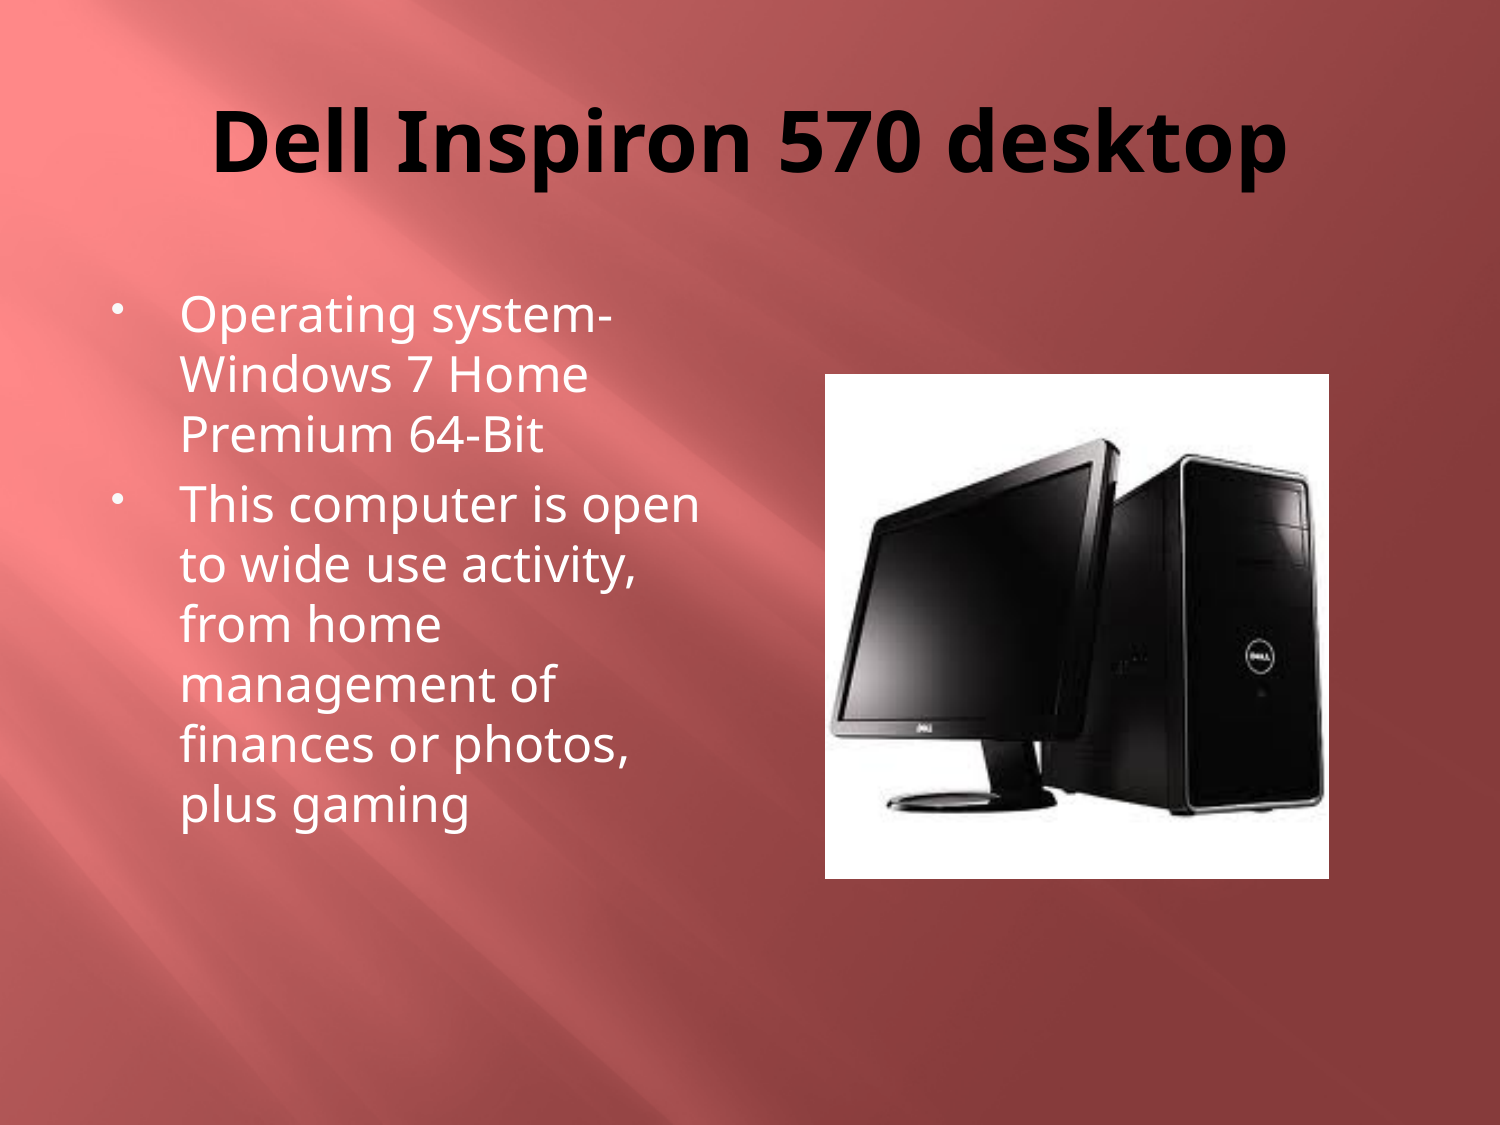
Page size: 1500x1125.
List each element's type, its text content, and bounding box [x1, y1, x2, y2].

title Dell Inspiron 570 desktop [75, 45, 1425, 233]
picture [824, 374, 1329, 879]
list Operating system- Windows 7 Home Premium 64-Bit This computer is open to wide use activity, from home management of finances or photos, plus gaming [75, 275, 738, 1018]
